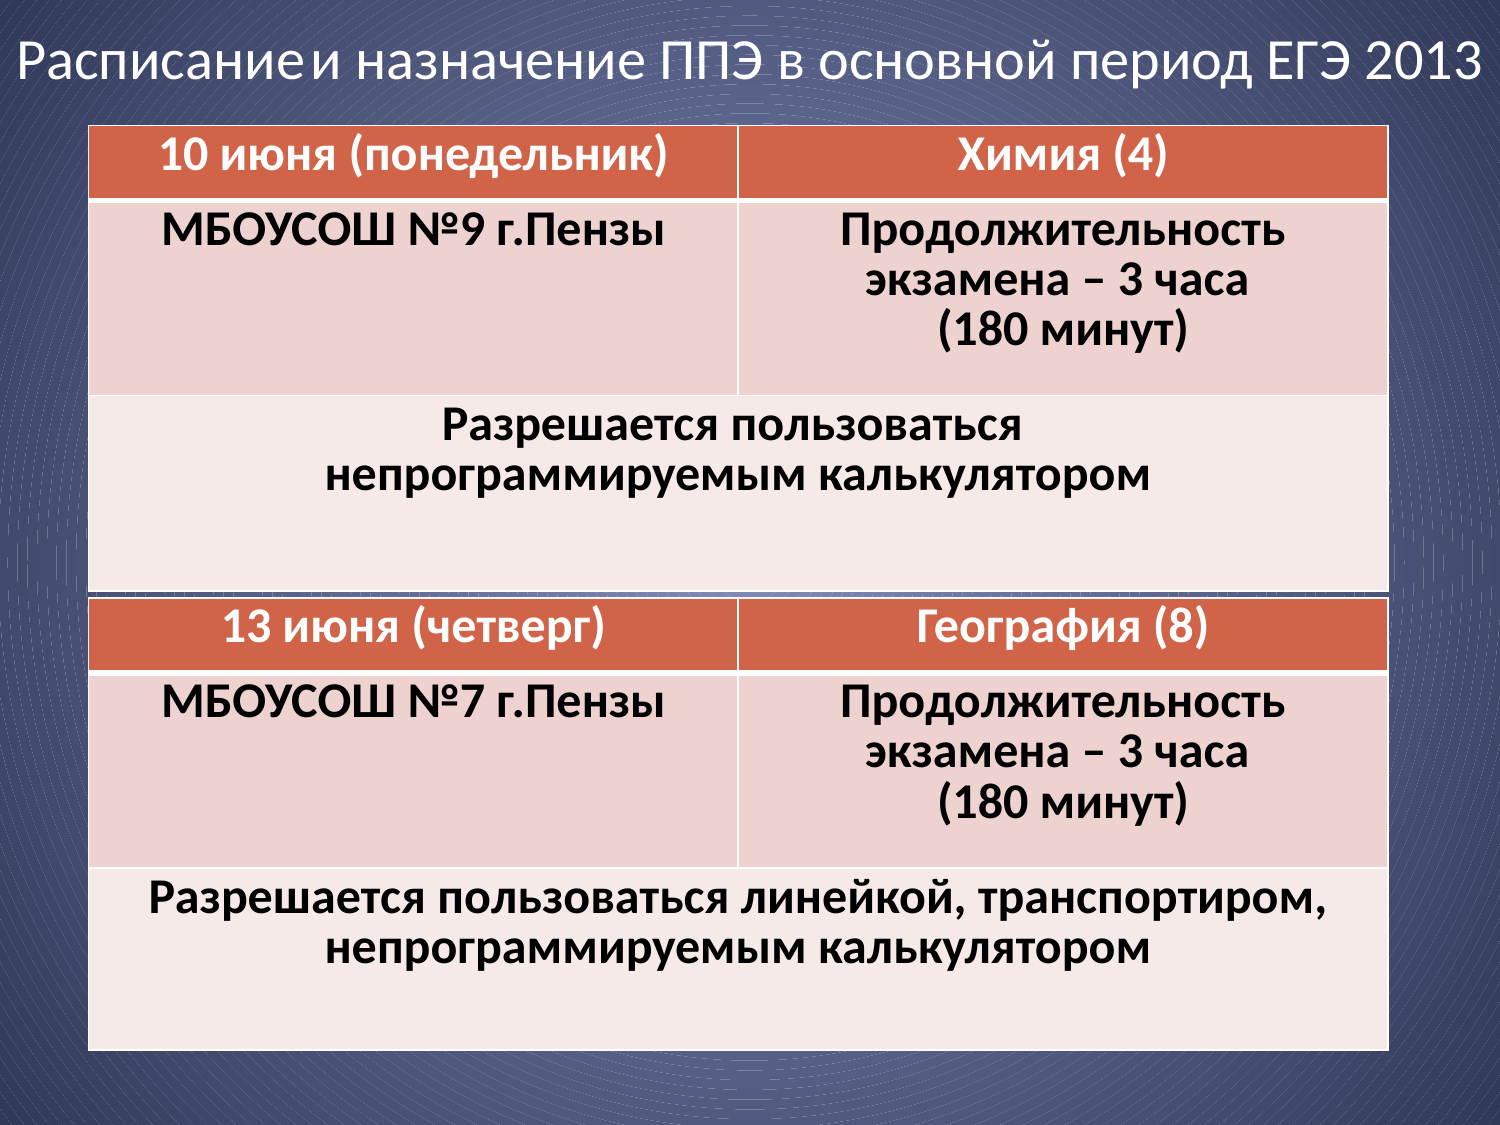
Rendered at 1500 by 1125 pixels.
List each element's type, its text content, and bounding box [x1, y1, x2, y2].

table_header 13 июня (четверг) [89, 599, 737, 670]
table_cell Разрешается пользоваться линейкой, транспортиром, непрограммируемым калькулятором [89, 869, 1387, 1049]
table_cell Продолжительность экзамена – 3 часа (180 минут) [739, 676, 1387, 867]
table_header Химия (4) [739, 126, 1387, 198]
table_cell МБОУСОШ №9 г.Пензы [89, 203, 737, 395]
table_cell Разрешается пользоваться непрограммируемым калькулятором [89, 396, 1387, 590]
table_header 10 июня (понедельник) [89, 126, 737, 198]
text_box Расписание и назначение ППЭ в основной период ЕГЭ 2013 [0, 14, 1500, 99]
table_header География (8) [739, 599, 1387, 670]
table_cell Продолжительность экзамена – 3 часа (180 минут) [739, 203, 1387, 395]
table_cell МБОУСОШ №7 г.Пензы [89, 676, 737, 867]
